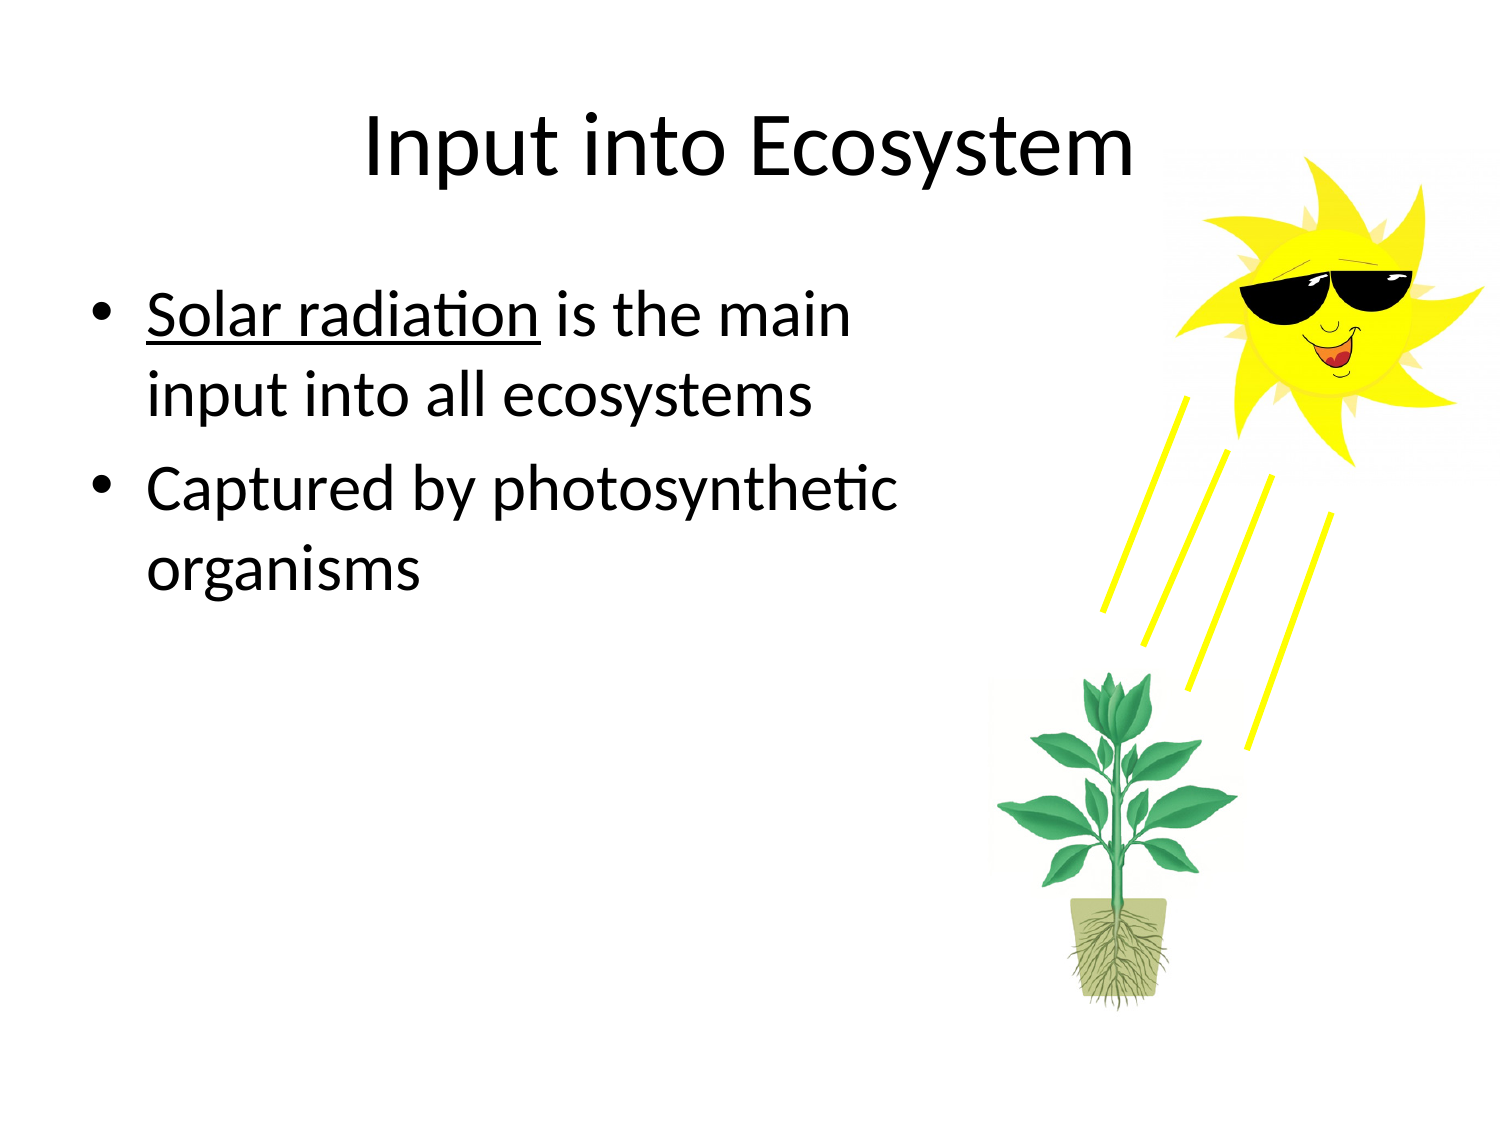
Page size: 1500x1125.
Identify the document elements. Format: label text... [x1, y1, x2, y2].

title Input into Ecosystem [75, 45, 1425, 233]
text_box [1187, 474, 1273, 692]
list Solar radiation is the main input into all ecosystems Captured by photosynthetic organisms [75, 262, 986, 1005]
picture [1162, 149, 1500, 486]
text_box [1142, 449, 1229, 647]
picture [985, 657, 1247, 1021]
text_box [1102, 396, 1188, 613]
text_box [1246, 512, 1332, 751]
